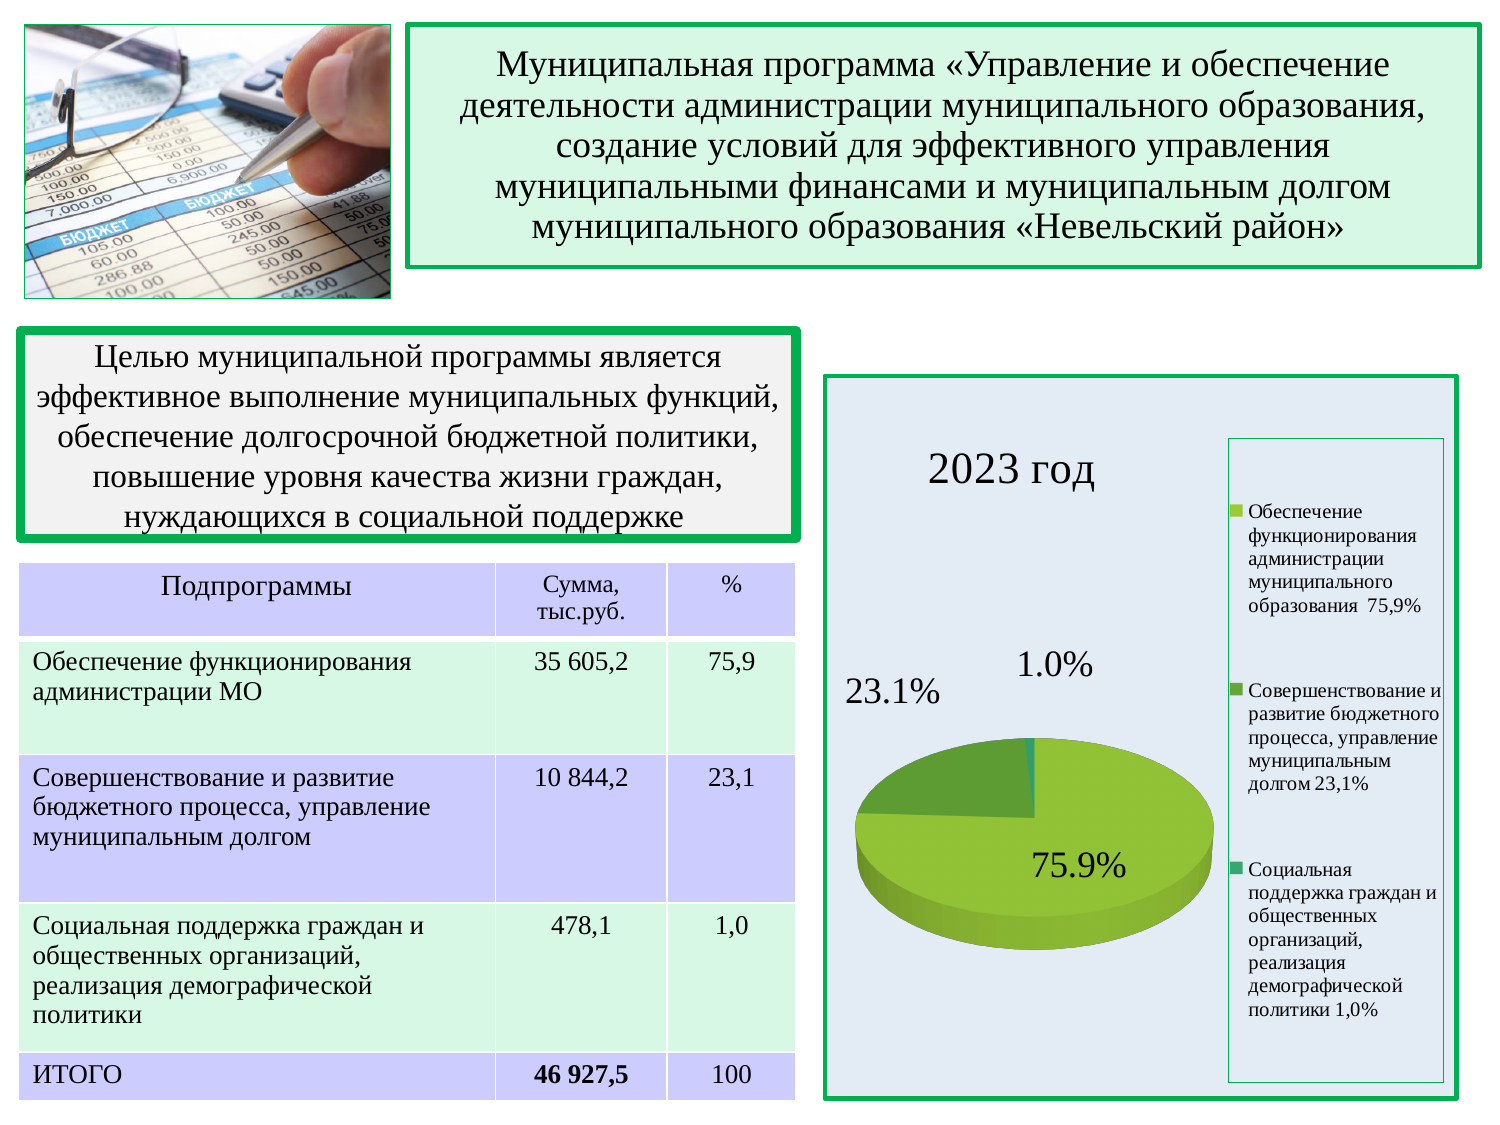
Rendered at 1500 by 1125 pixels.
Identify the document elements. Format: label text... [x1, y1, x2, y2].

table_cell 478,1 [496, 904, 666, 1051]
title Муниципальная программа «Управление и обеспечение деятельности администрации муниципального образования, создание условий для эффективного управления муниципальными финансами и муниципальным долгом муниципального образования «Невельский район» [407, 24, 1480, 268]
chart [820, 372, 1460, 1102]
table_cell 46 927,5 [496, 1053, 666, 1100]
table_header % [668, 563, 795, 636]
table_header Подпрограммы [19, 563, 495, 636]
picture [24, 23, 392, 299]
table_cell Совершенствование и развитие бюджетного процесса, управление муниципальным долгом [19, 755, 495, 902]
table_cell ИТОГО [19, 1053, 495, 1100]
table_cell 75,9 [668, 642, 795, 754]
table_cell 10 844,2 [496, 755, 666, 902]
table_cell Обеспечение функционирования администрации МО [19, 642, 495, 754]
table_cell 100 [668, 1053, 795, 1100]
table_header Сумма, тыс.руб. [496, 563, 666, 636]
table_cell 23,1 [668, 755, 795, 902]
table_cell Социальная поддержка граждан и общественных организаций, реализация демографической политики [19, 904, 495, 1051]
text_box Целью муниципальной программы является эффективное выполнение муниципальных функций, обеспечение долгосрочной бюджетной политики, повышение уровня качества жизни граждан, нуждающихся в социальной поддержке [16, 326, 801, 543]
table_cell 1,0 [668, 904, 795, 1051]
table_cell 35 605,2 [496, 642, 666, 754]
